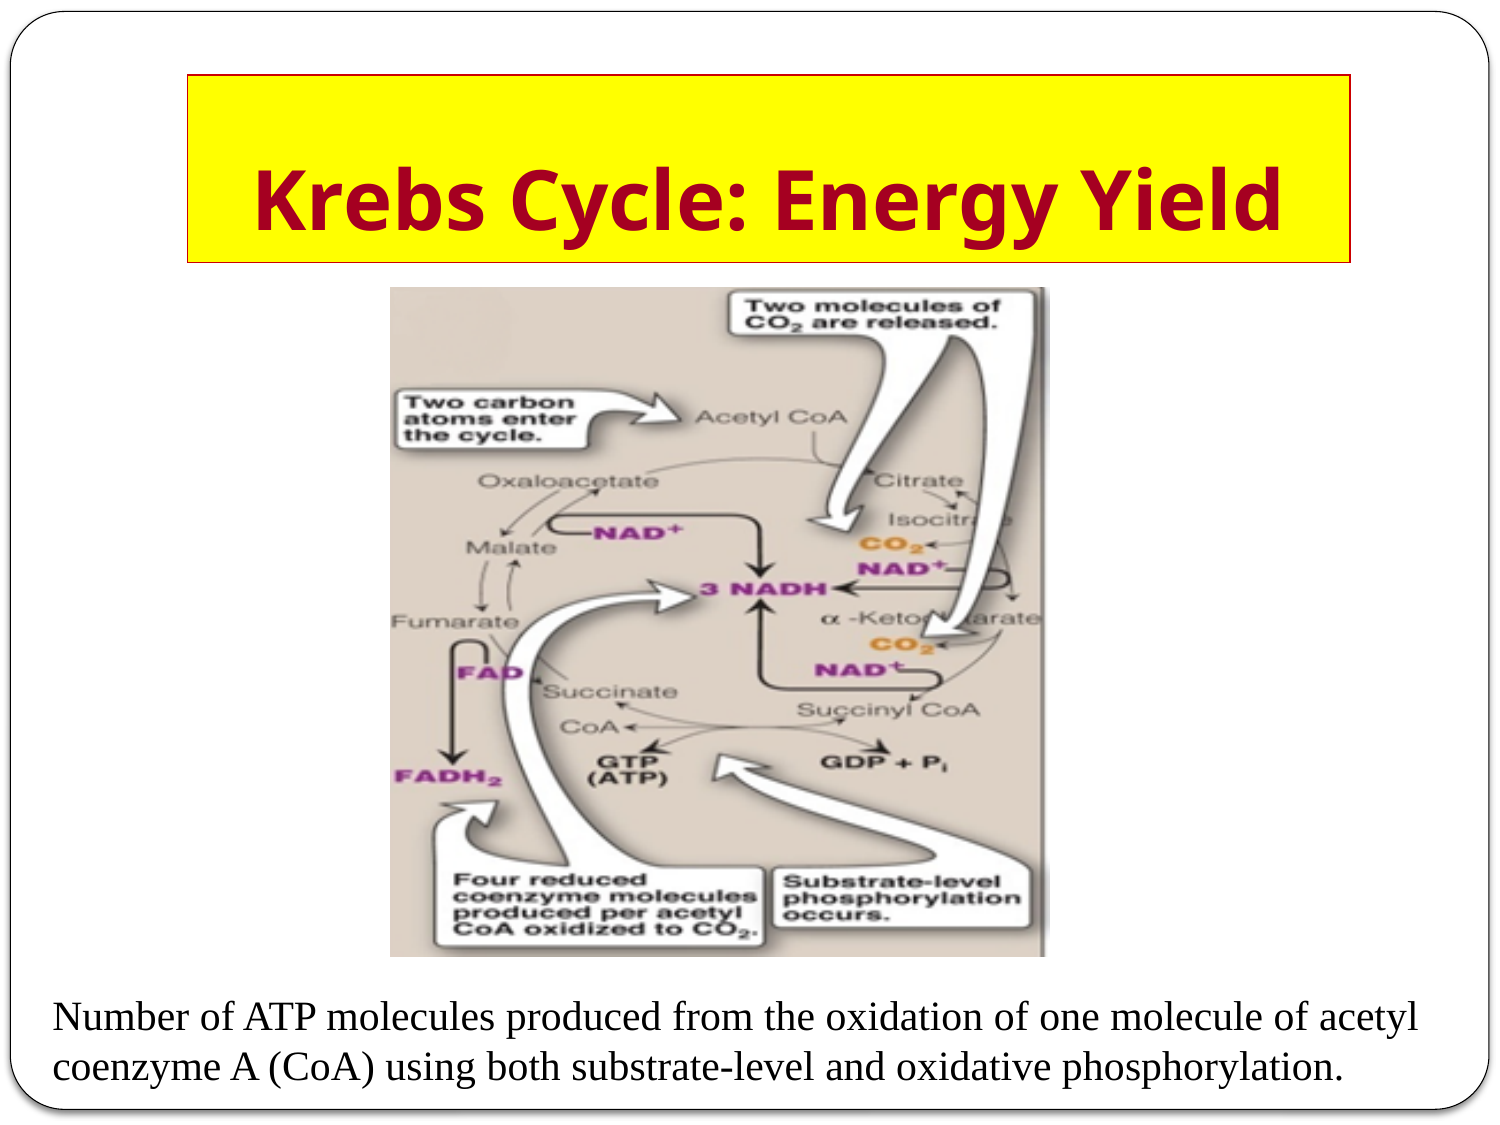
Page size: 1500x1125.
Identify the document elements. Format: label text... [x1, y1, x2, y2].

picture [390, 287, 1051, 957]
text_box Number of ATP molecules produced from the oxidation of one molecule of acetyl coenzyme A (CoA) using both substrate-level and oxidative phosphorylation. [37, 981, 1500, 1096]
title Krebs Cycle: Energy Yield [187, 74, 1351, 263]
